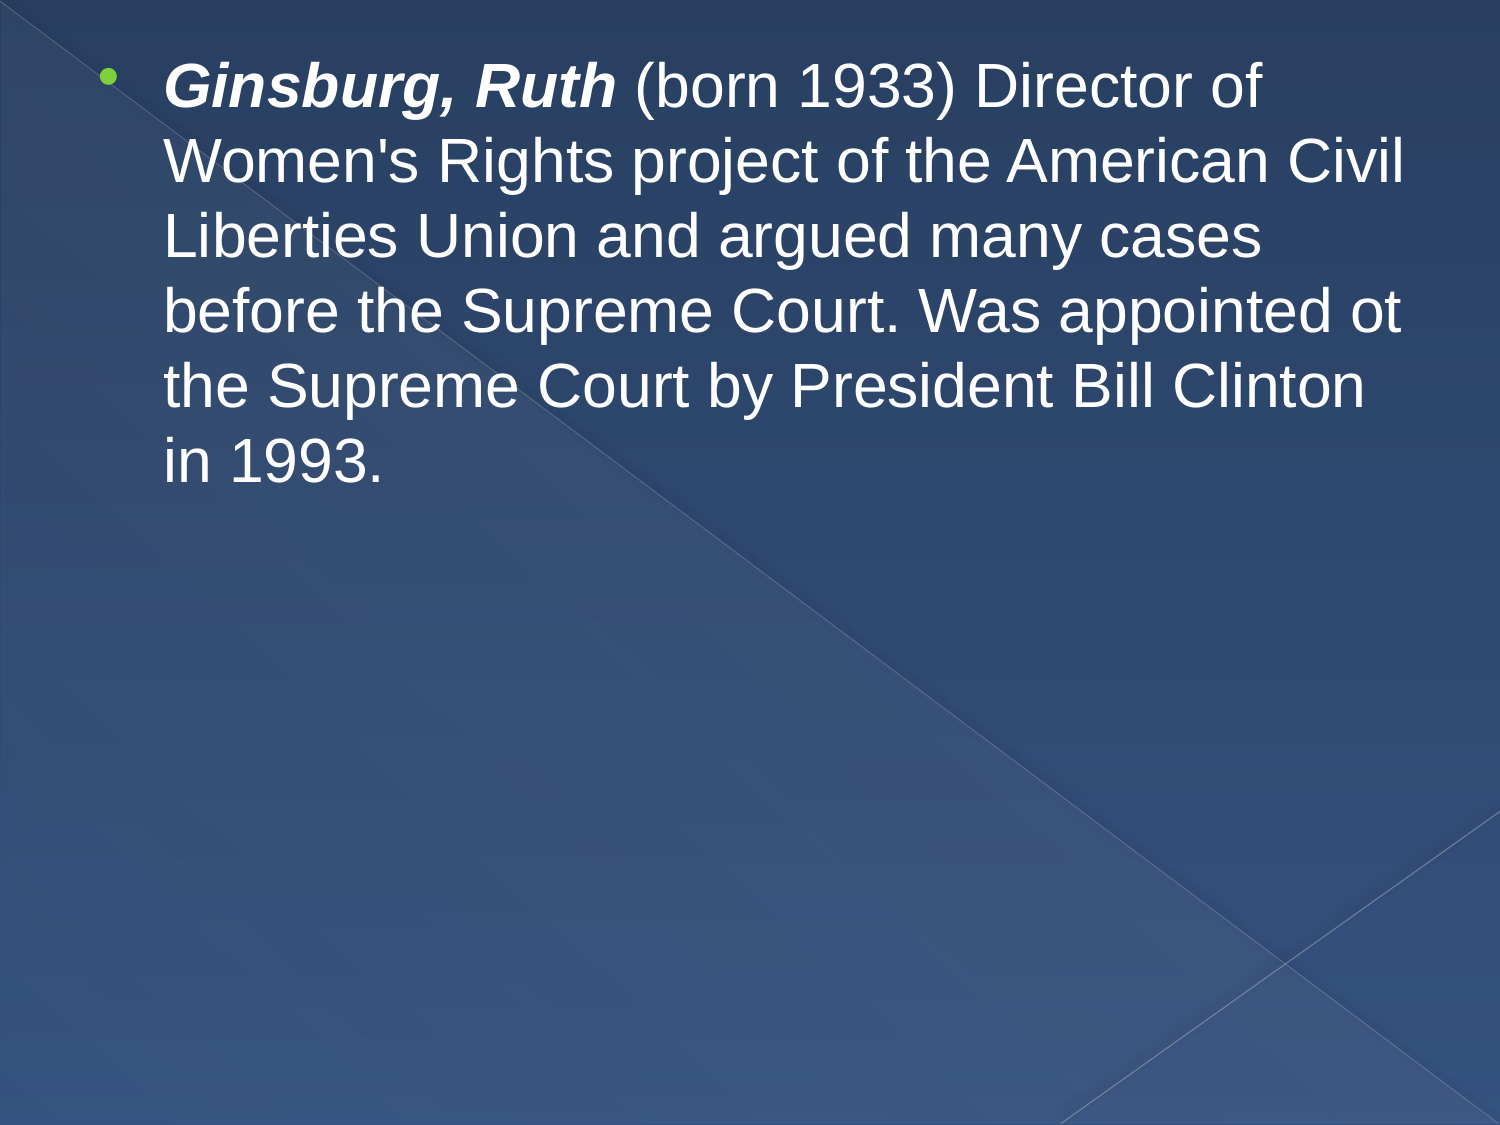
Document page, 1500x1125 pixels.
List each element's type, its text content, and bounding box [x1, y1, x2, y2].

list Ginsburg, Ruth (born 1933) Director of Women's Rights project of the American Civil Liberties Union and argued many cases before the Supreme Court. Was appointed ot the Supreme Court by President Bill Clinton in 1993. [75, 37, 1425, 788]
